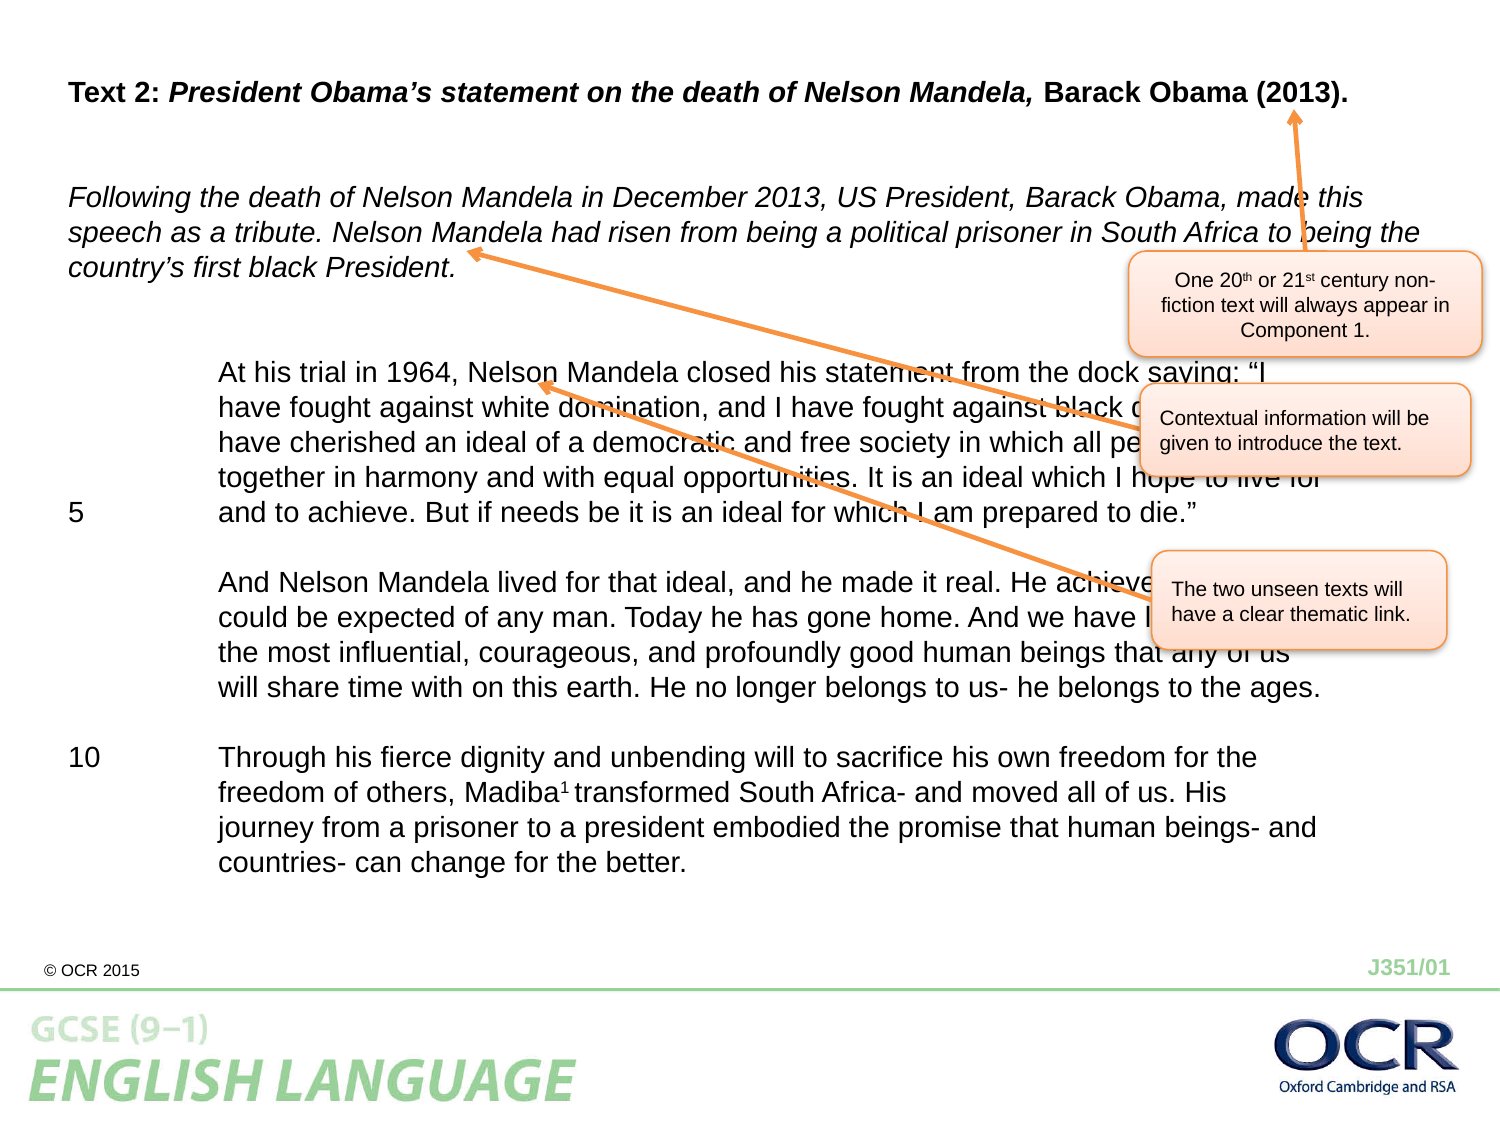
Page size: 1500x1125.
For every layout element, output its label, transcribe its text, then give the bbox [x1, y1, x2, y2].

text_box One 20th or 21st century non-fiction text will always appear in Component 1. [1141, 250, 1483, 358]
text_box The two unseen texts will have a clear thematic link. [1150, 549, 1448, 651]
text_box Contextual information will be given to introduce the text. [1152, 382, 1472, 478]
picture [0, 988, 1500, 1125]
text_box Text 2: President Obama’s statement on the death of Nelson Mandela, Barack Obama (2013). Following the death of Nelson Mandela in December 2013, US President, Barack Obama, made this speech as a tribute. Nelson Mandela had risen from being a political prisoner in South Africa to being the country’s first black President. At his trial in 1964, Nelson Mandela closed his statement from the dock saying: “I have fought against white domination, and I have fought against black domination. I have cherished an ideal of a democratic and free society in which all persons live together in harmony and with equal opportunities. It is an ideal which I hope to live for 5 and to achieve. But if needs be it is an ideal for which I am prepared to die.” And Nelson Mandela lived for that ideal, and he made it real. He achieved more than could be expected of any man. Today he has gone home. And we have lost one of the most influential, courageous, and profoundly good human beings that any of us will share time with on this earth. He no longer belongs to us- he belongs to the ages. 10 Through his fierce dignity and unbending will to sacrifice his own freedom for the freedom of others, Madiba1 transformed South Africa- and moved all of us. His journey from a prisoner to a president embodied the promise that human beings- and countries- can change for the better. [53, 66, 1447, 886]
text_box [537, 383, 1152, 601]
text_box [1293, 108, 1306, 252]
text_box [466, 250, 1141, 430]
